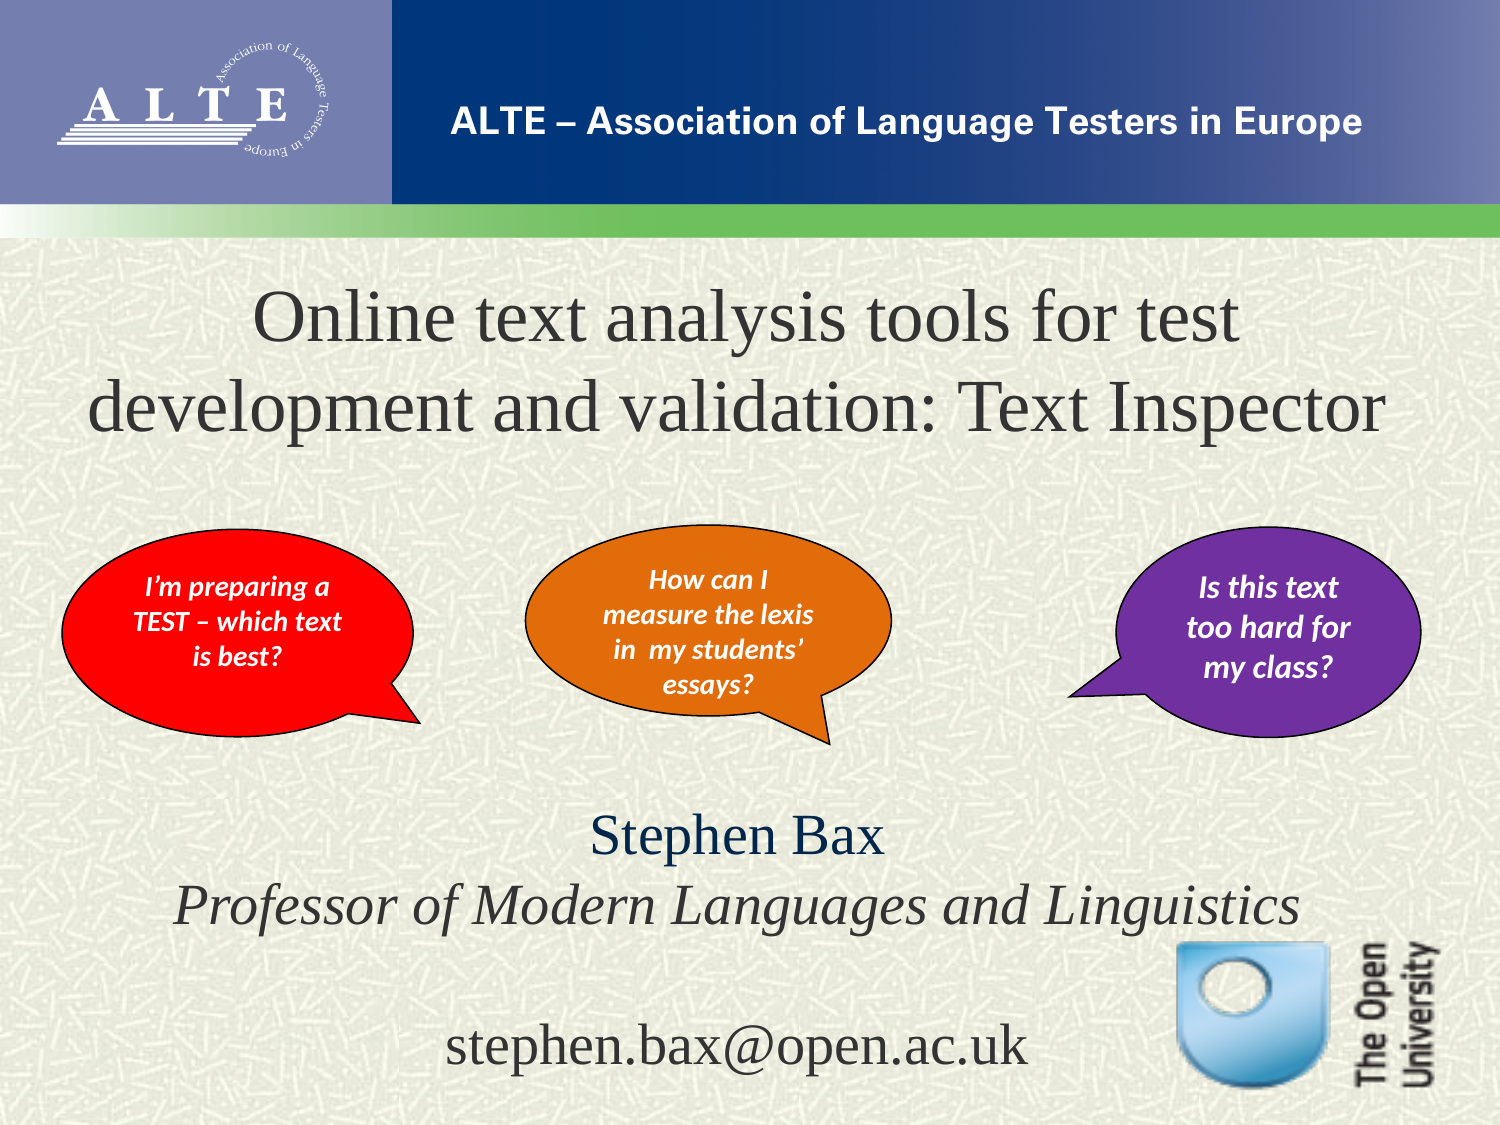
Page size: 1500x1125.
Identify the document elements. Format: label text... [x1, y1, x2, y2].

text_box Is this text too hard for my class? [1069, 527, 1421, 738]
picture [0, 0, 1500, 1125]
title Online text analysis tools for test development and validation: Text Inspector Stephen Bax Professor of Modern Languages and Linguistics stephen.bax@open.ac.uk [37, 829, 1438, 1125]
text_box I’m preparing a TEST – which text is best? [62, 529, 420, 737]
text_box How can I measure the lexis in my students’ essays? [525, 525, 892, 745]
